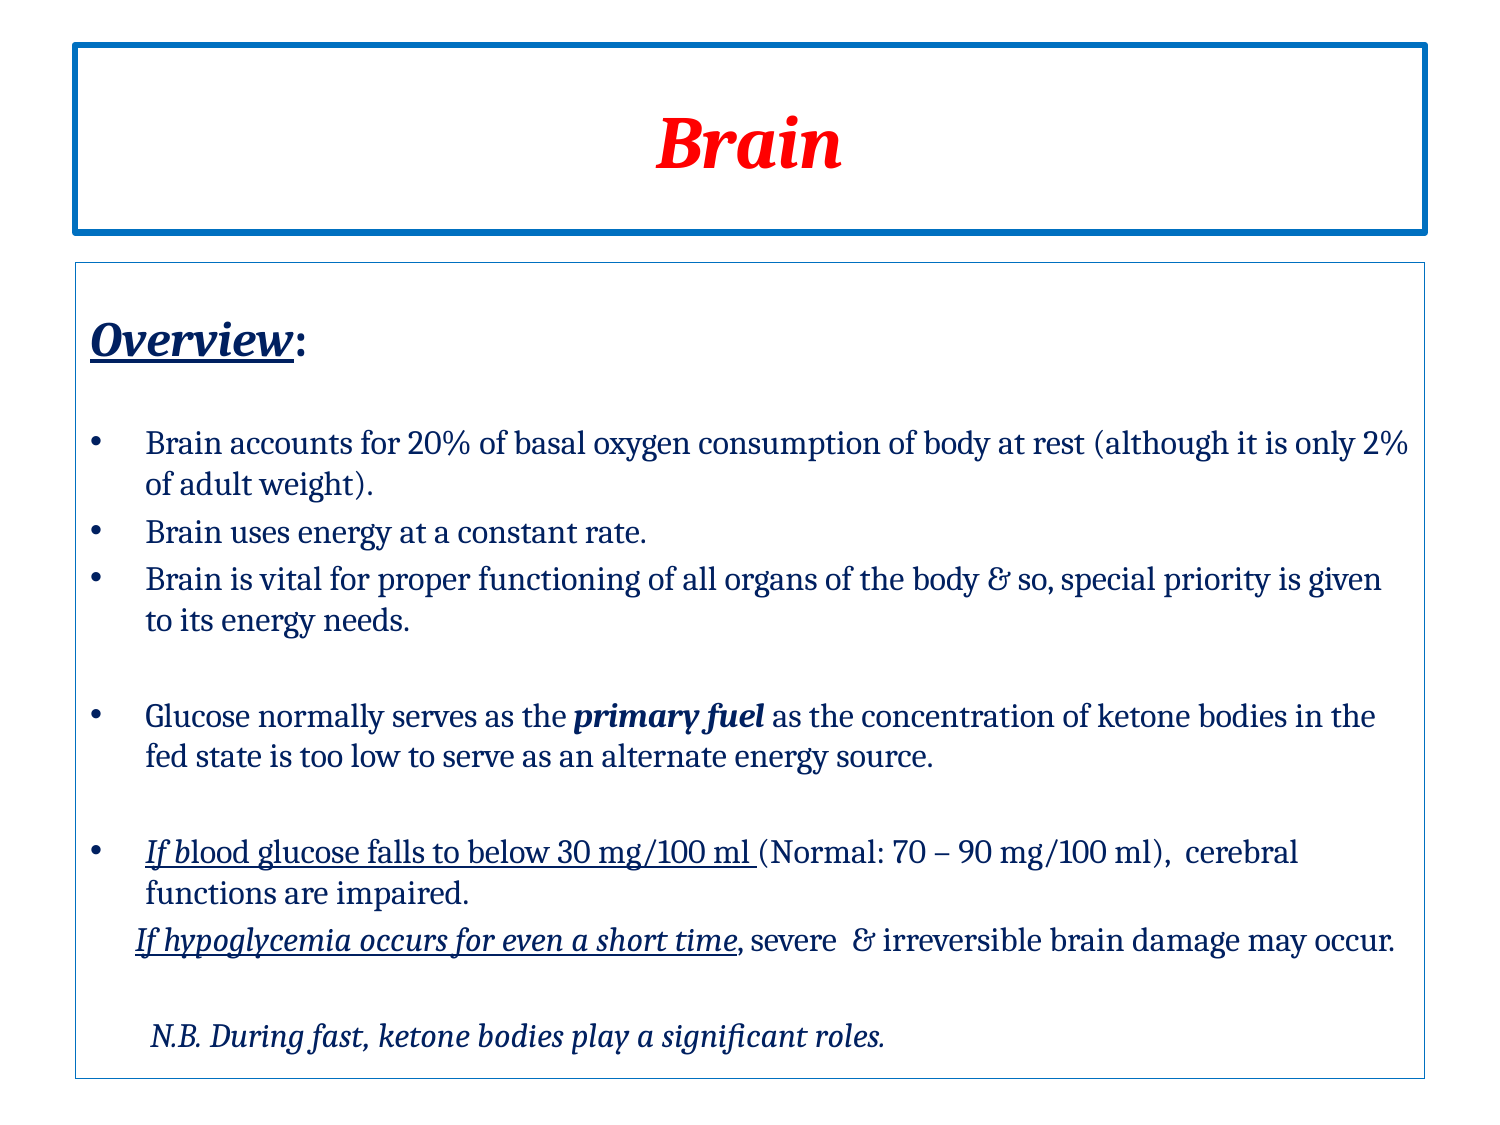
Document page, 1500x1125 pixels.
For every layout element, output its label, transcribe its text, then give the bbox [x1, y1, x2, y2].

list Overview: Brain accounts for 20% of basal oxygen consumption of body at rest (although it is only 2% of adult weight). Brain uses energy at a constant rate. Brain is vital for proper functioning of all organs of the body & so, special priority is given to its energy needs. Glucose normally serves as the primary fuel as the concentration of ketone bodies in the fed state is too low to serve as an alternate energy source. If blood glucose falls to below 30 mg/100 ml (Normal: 70 – 90 mg/100 ml), cerebral functions are impaired. If hypoglycemia occurs for even a short time, severe & irreversible brain damage may occur. N.B. During fast, ketone bodies play a significant roles. [75, 262, 1425, 1079]
title Brain [75, 45, 1425, 233]
